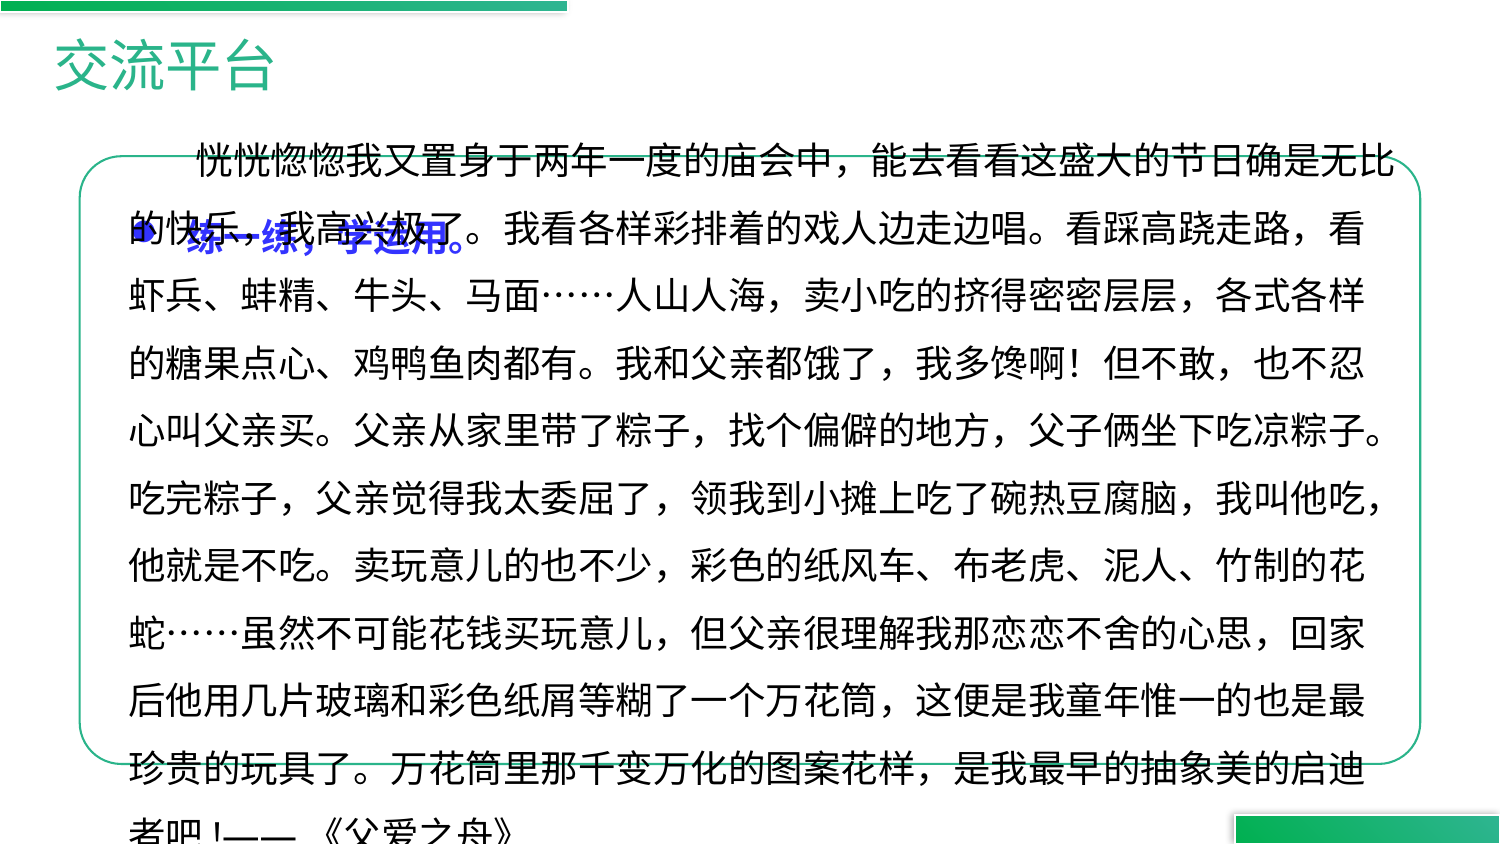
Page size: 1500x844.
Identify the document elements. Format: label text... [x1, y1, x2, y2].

list 交流平台 [41, 32, 382, 94]
text_box 恍恍惚惚我又置身于两年一度的庙会中，能去看看这盛大的节日确是无比的快乐，我高兴极了。我看各样彩排着的戏人边走边唱。看踩高跷走路，看虾兵、蚌精、牛头、马面……人山人海，卖小吃的挤得密密层层，各式各样的糖果点心、鸡鸭鱼肉都有。我和父亲都饿了，我多馋啊！但不敢，也不忍心叫父亲买。父亲从家里带了粽子，找个偏僻的地方，父子俩坐下吃凉粽子。吃完粽子，父亲觉得我太委屈了，领我到小摊上吃了碗热豆腐脑，我叫他吃，他就是不吃。卖玩意儿的也不少，彩色的纸风车、布老虎、泥人、竹制的花蛇……虽然不可能花钱买玩意儿，但父亲很理解我那恋恋不舍的心思，回家后他用几片玻璃和彩色纸屑等糊了一个万花筒，这便是我童年惟一的也是最珍贵的玩具了。万花筒里那千变万化的图案花样，是我最早的抽象美的启迪者吧!——《父爱之舟》 [116, 109, 1413, 844]
